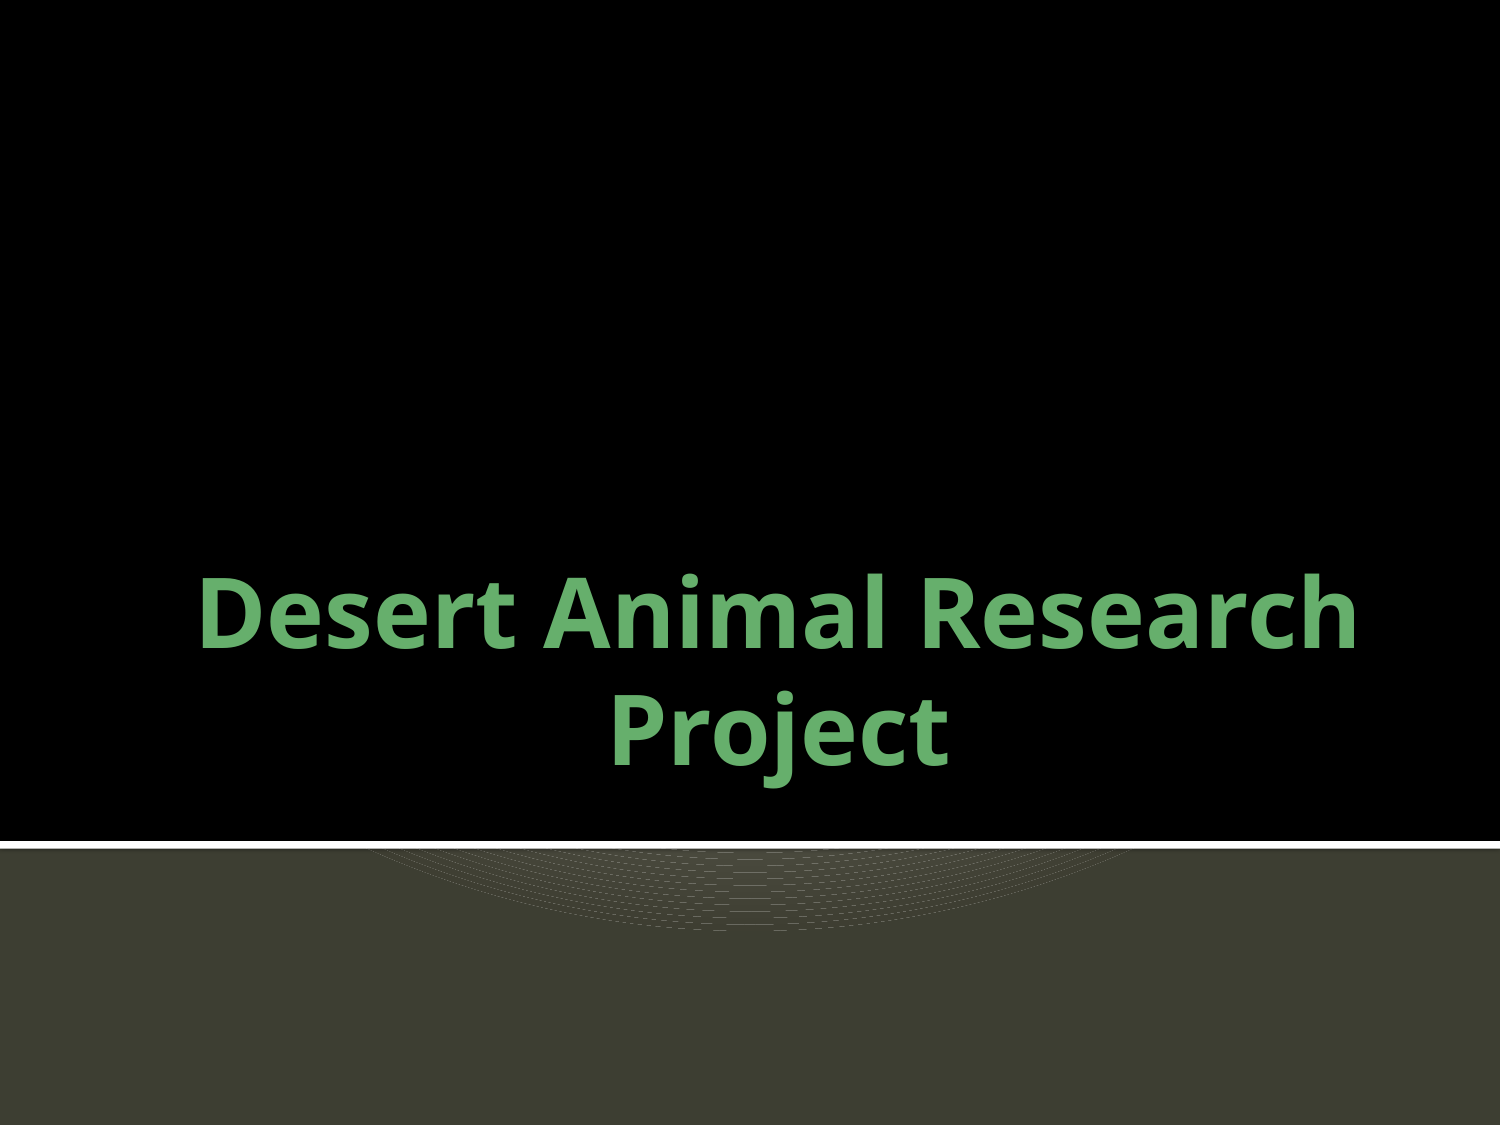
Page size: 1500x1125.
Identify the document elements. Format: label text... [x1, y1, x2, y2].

title Desert Animal Research Project [112, 550, 1438, 825]
